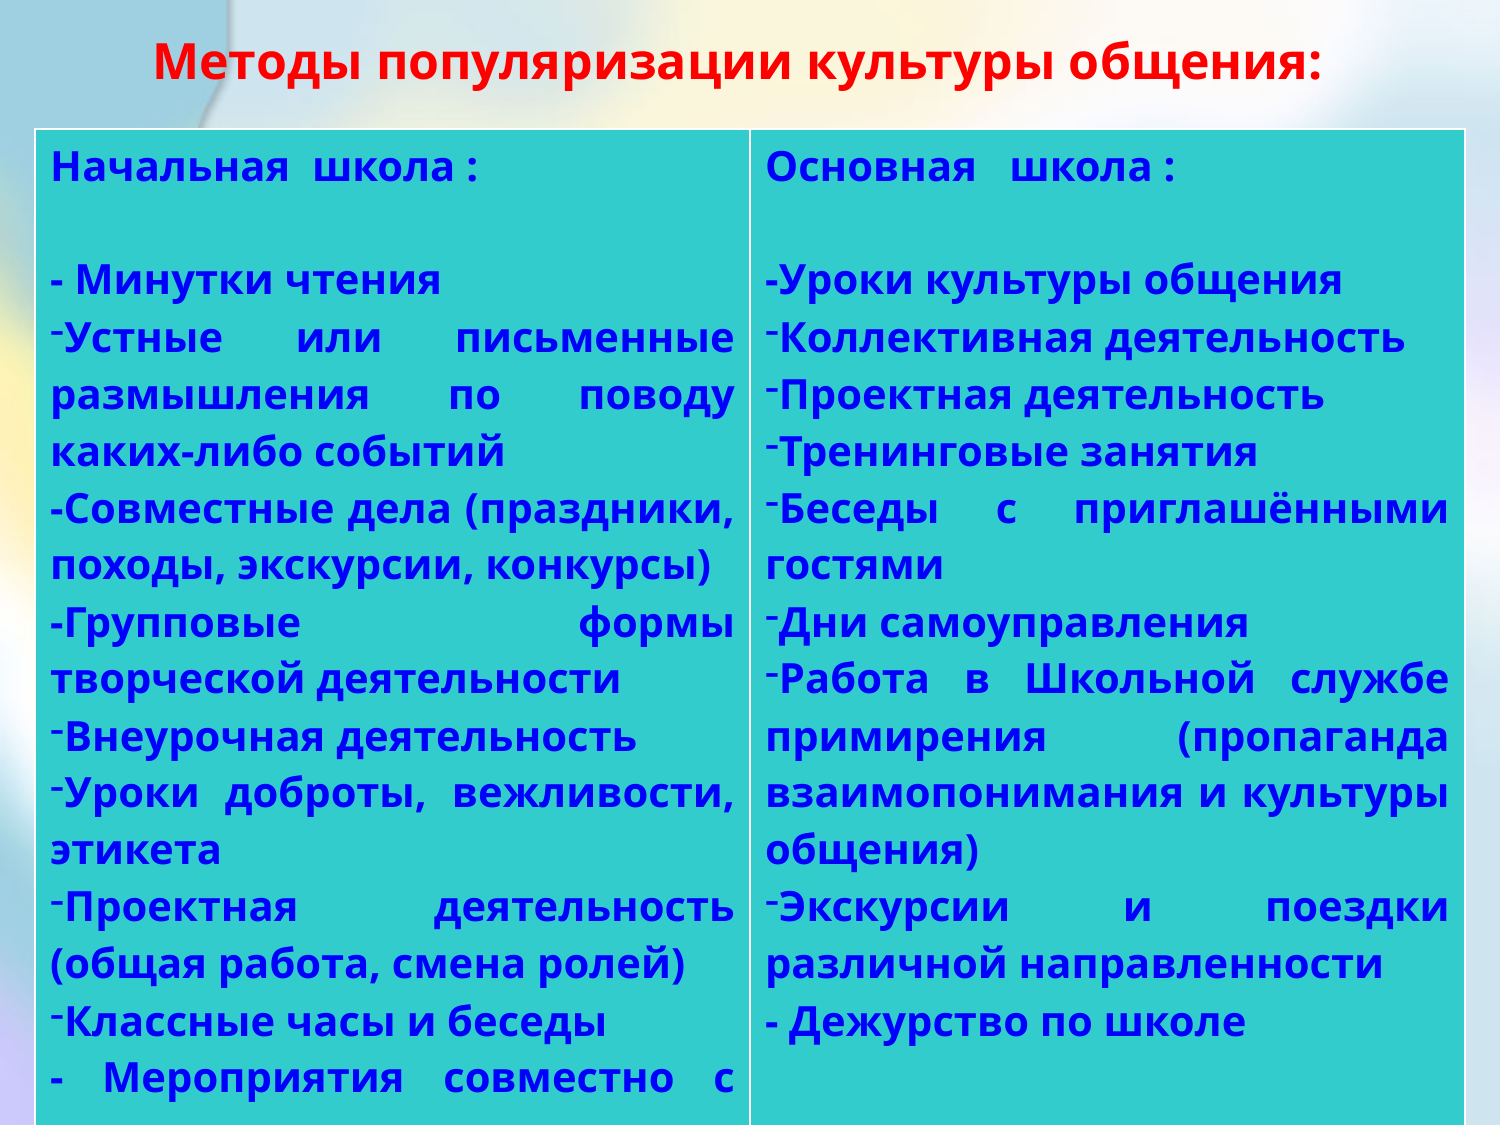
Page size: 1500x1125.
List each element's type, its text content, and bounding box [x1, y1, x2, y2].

table_header Начальная школа : - Минутки чтения Устные или письменные размышления по поводу каких-либо событий -Совместные дела (праздники, походы, экскурсии, конкурсы) -Групповые формы творческой деятельности Внеурочная деятельность Уроки доброты, вежливости, этикета Проектная деятельность (общая работа, смена ролей) Классные часы и беседы - Мероприятия совместно с родителями [36, 130, 749, 1125]
picture [0, 0, 1500, 1125]
table_header Основная школа : -Уроки культуры общения Коллективная деятельность Проектная деятельность Тренинговые занятия Беседы с приглашёнными гостями Дни самоуправления Работа в Школьной службе примирения (пропаганда взаимопонимания и культуры общения) Экскурсии и поездки различной направленности - Дежурство по школе [751, 130, 1464, 1125]
title Методы популяризации культуры общения: [100, 30, 1376, 98]
